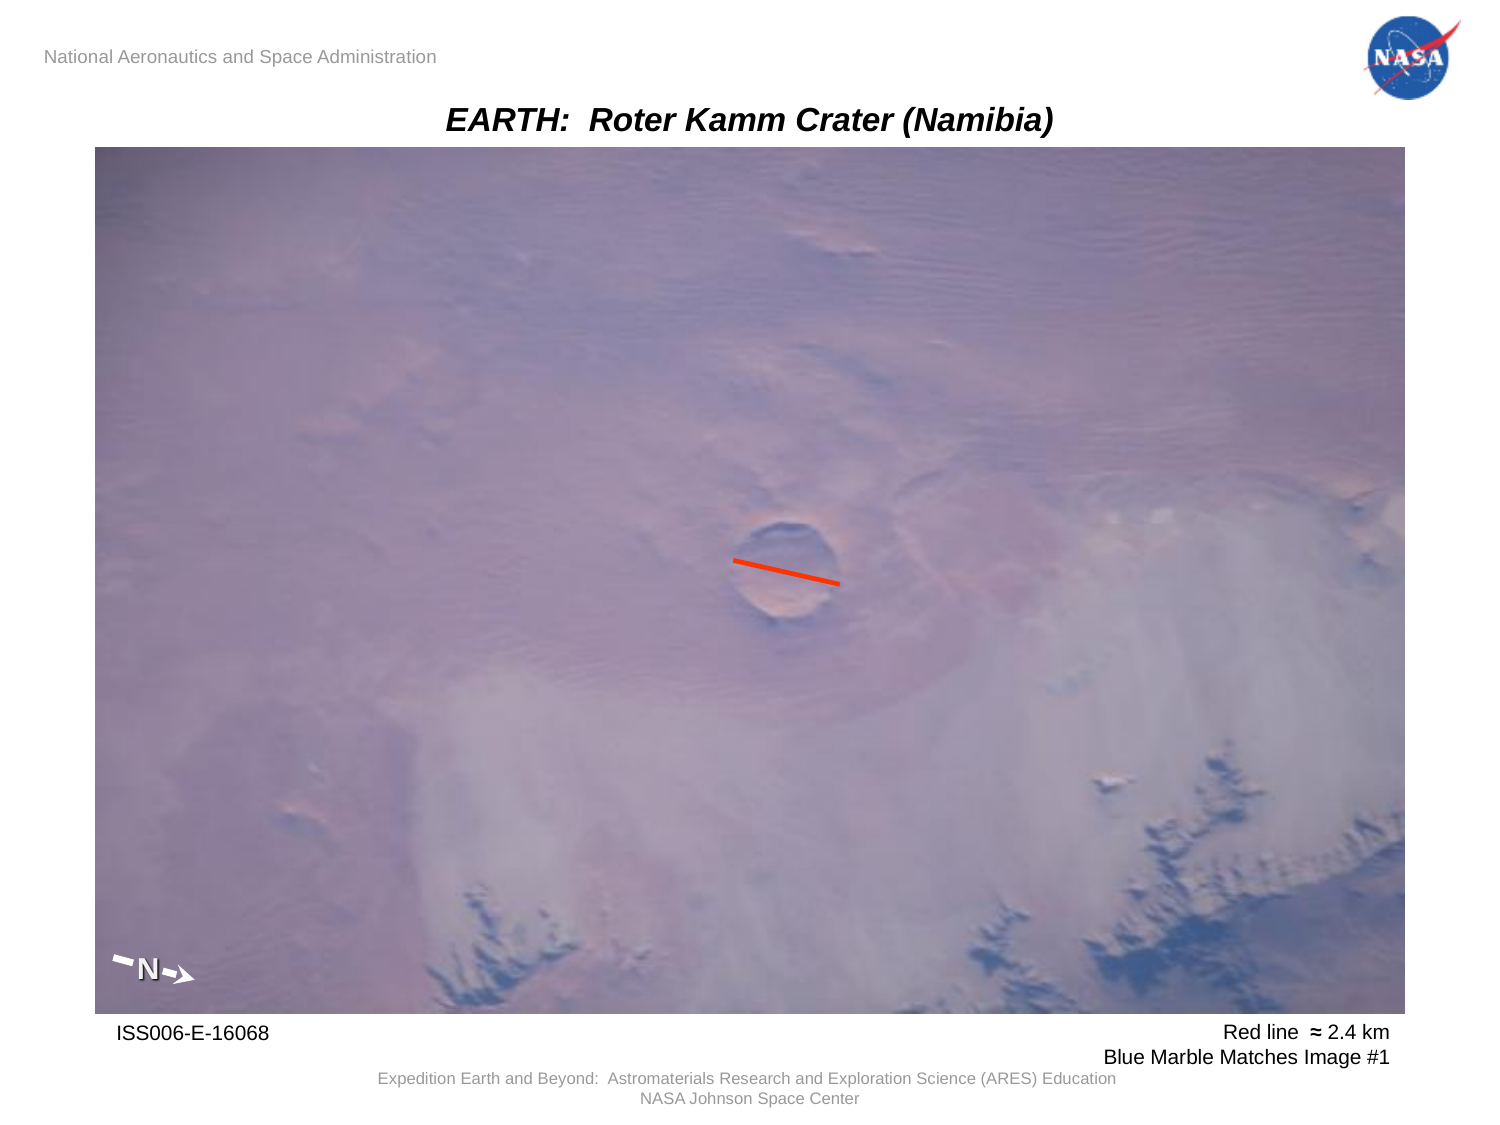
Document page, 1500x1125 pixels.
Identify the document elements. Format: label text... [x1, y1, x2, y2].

text_box EARTH: Roter Kamm Crater (Namibia) [381, 90, 1119, 145]
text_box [94, 146, 1405, 1076]
picture [1362, 15, 1461, 100]
